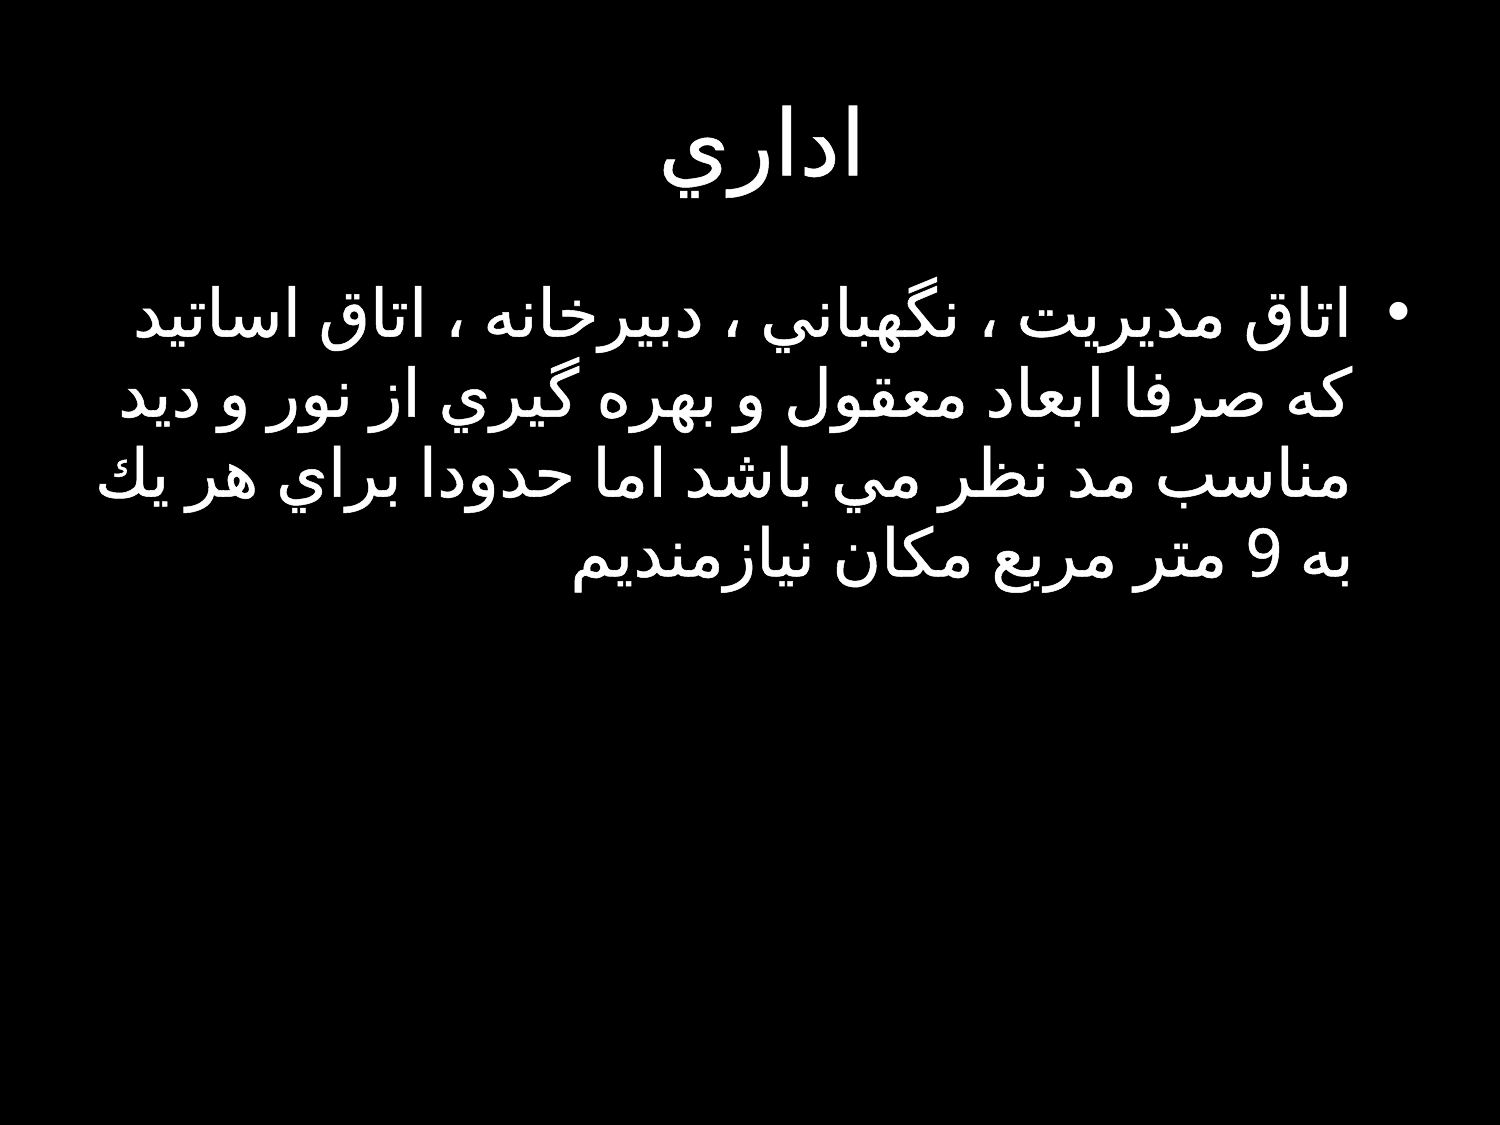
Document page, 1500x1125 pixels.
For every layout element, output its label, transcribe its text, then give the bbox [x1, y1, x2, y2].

title اداري [75, 45, 1425, 233]
list اتاق مديريت ، نگهباني ، دبيرخانه ، اتاق اساتيد كه صرفا ابعاد معقول و بهره گيري از نور و ديد مناسب مد نظر مي باشد اما حدودا براي هر يك به 9 متر مربع مكان نيازمنديم [75, 262, 1425, 1005]
